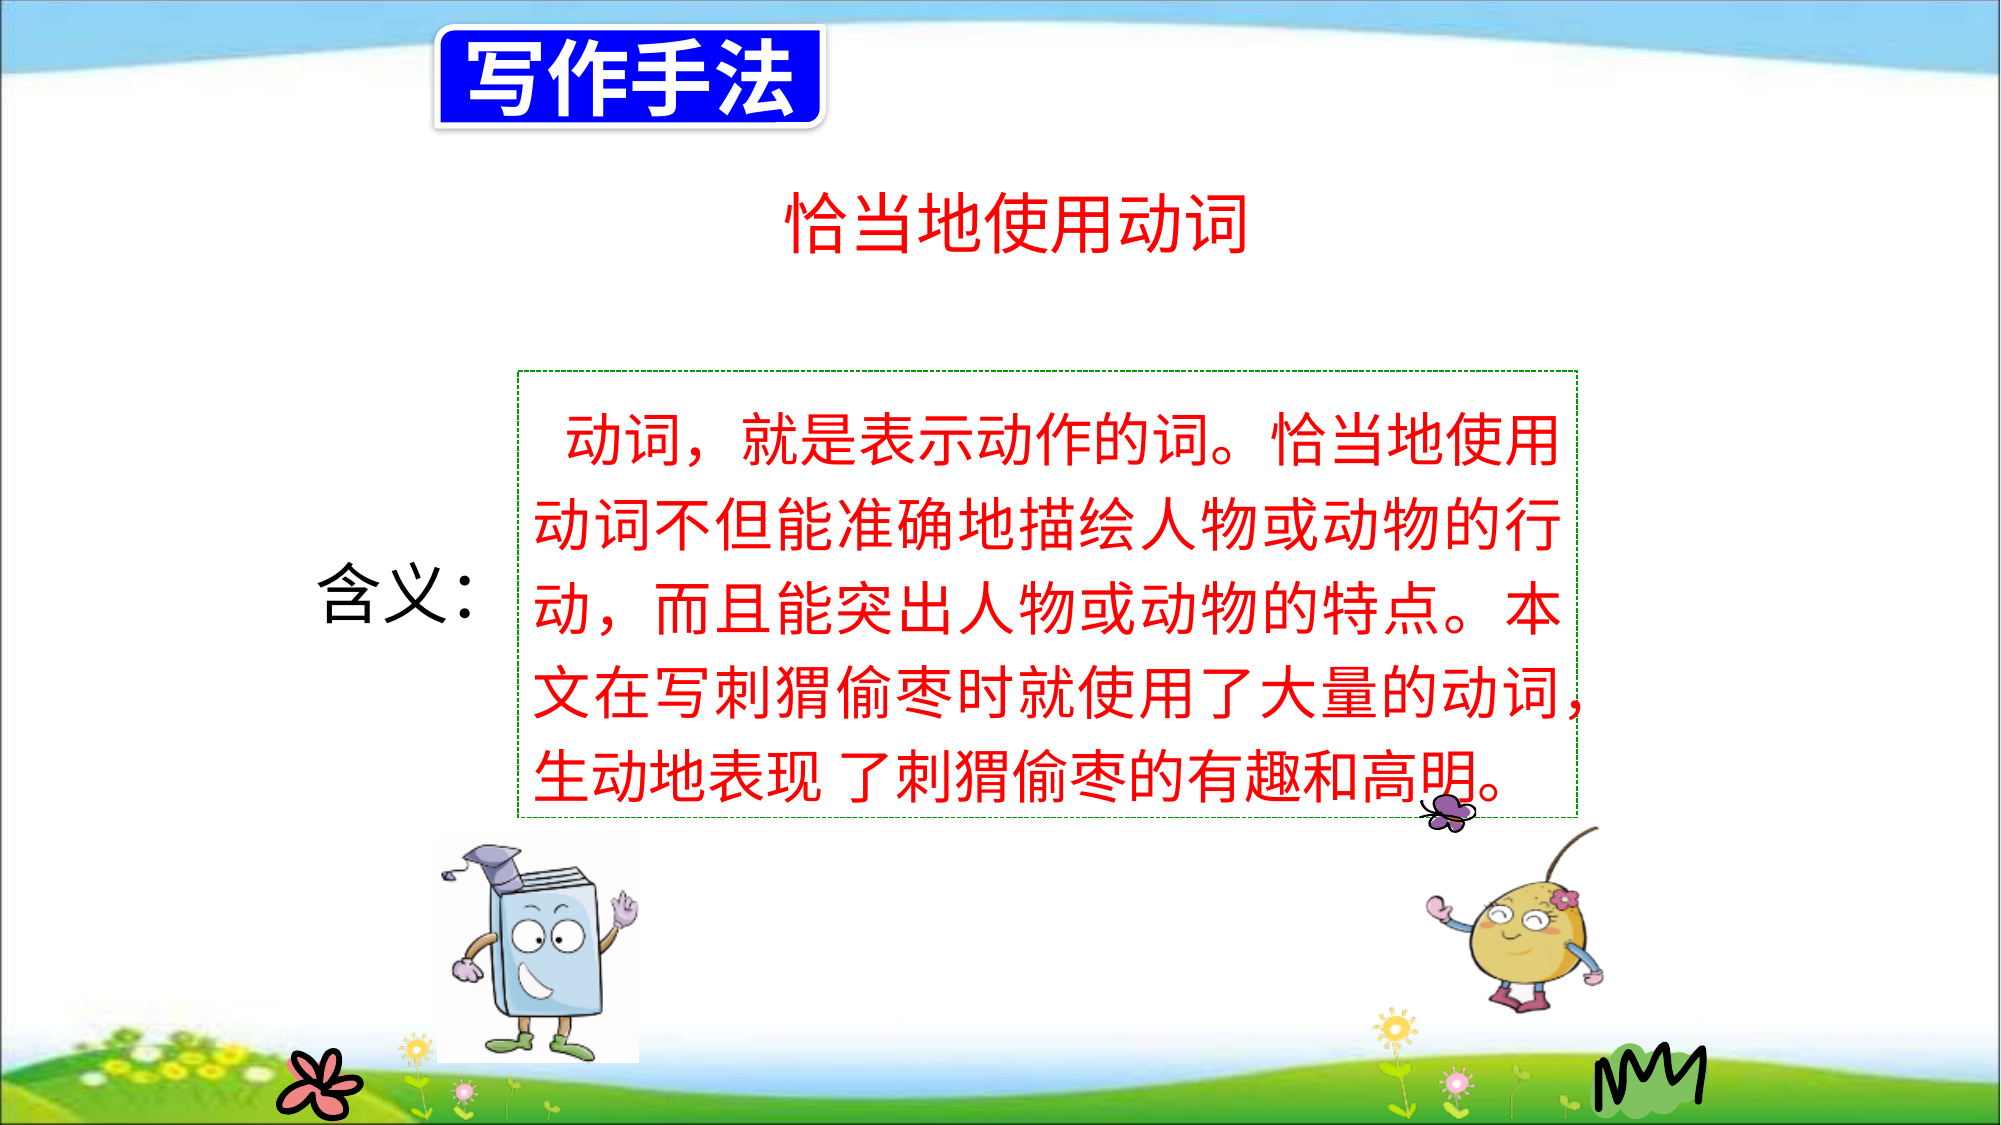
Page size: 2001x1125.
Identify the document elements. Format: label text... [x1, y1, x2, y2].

text_box 恰当地使用动词 [768, 174, 1266, 270]
text_box 含义： [300, 544, 531, 639]
text_box 动词，就是表示动作的词。恰当地使用动词不但能准确地描绘人物或动物的行动，而且能突出人物或动物的特点。本文在写刺猬偷枣时就使用了大量的动词，生动地表现 了刺猬偷枣的有趣和高明。 [517, 371, 1578, 818]
picture [0, 0, 2001, 1125]
text_box 写作手法 [434, 24, 826, 129]
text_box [1413, 793, 1608, 1019]
